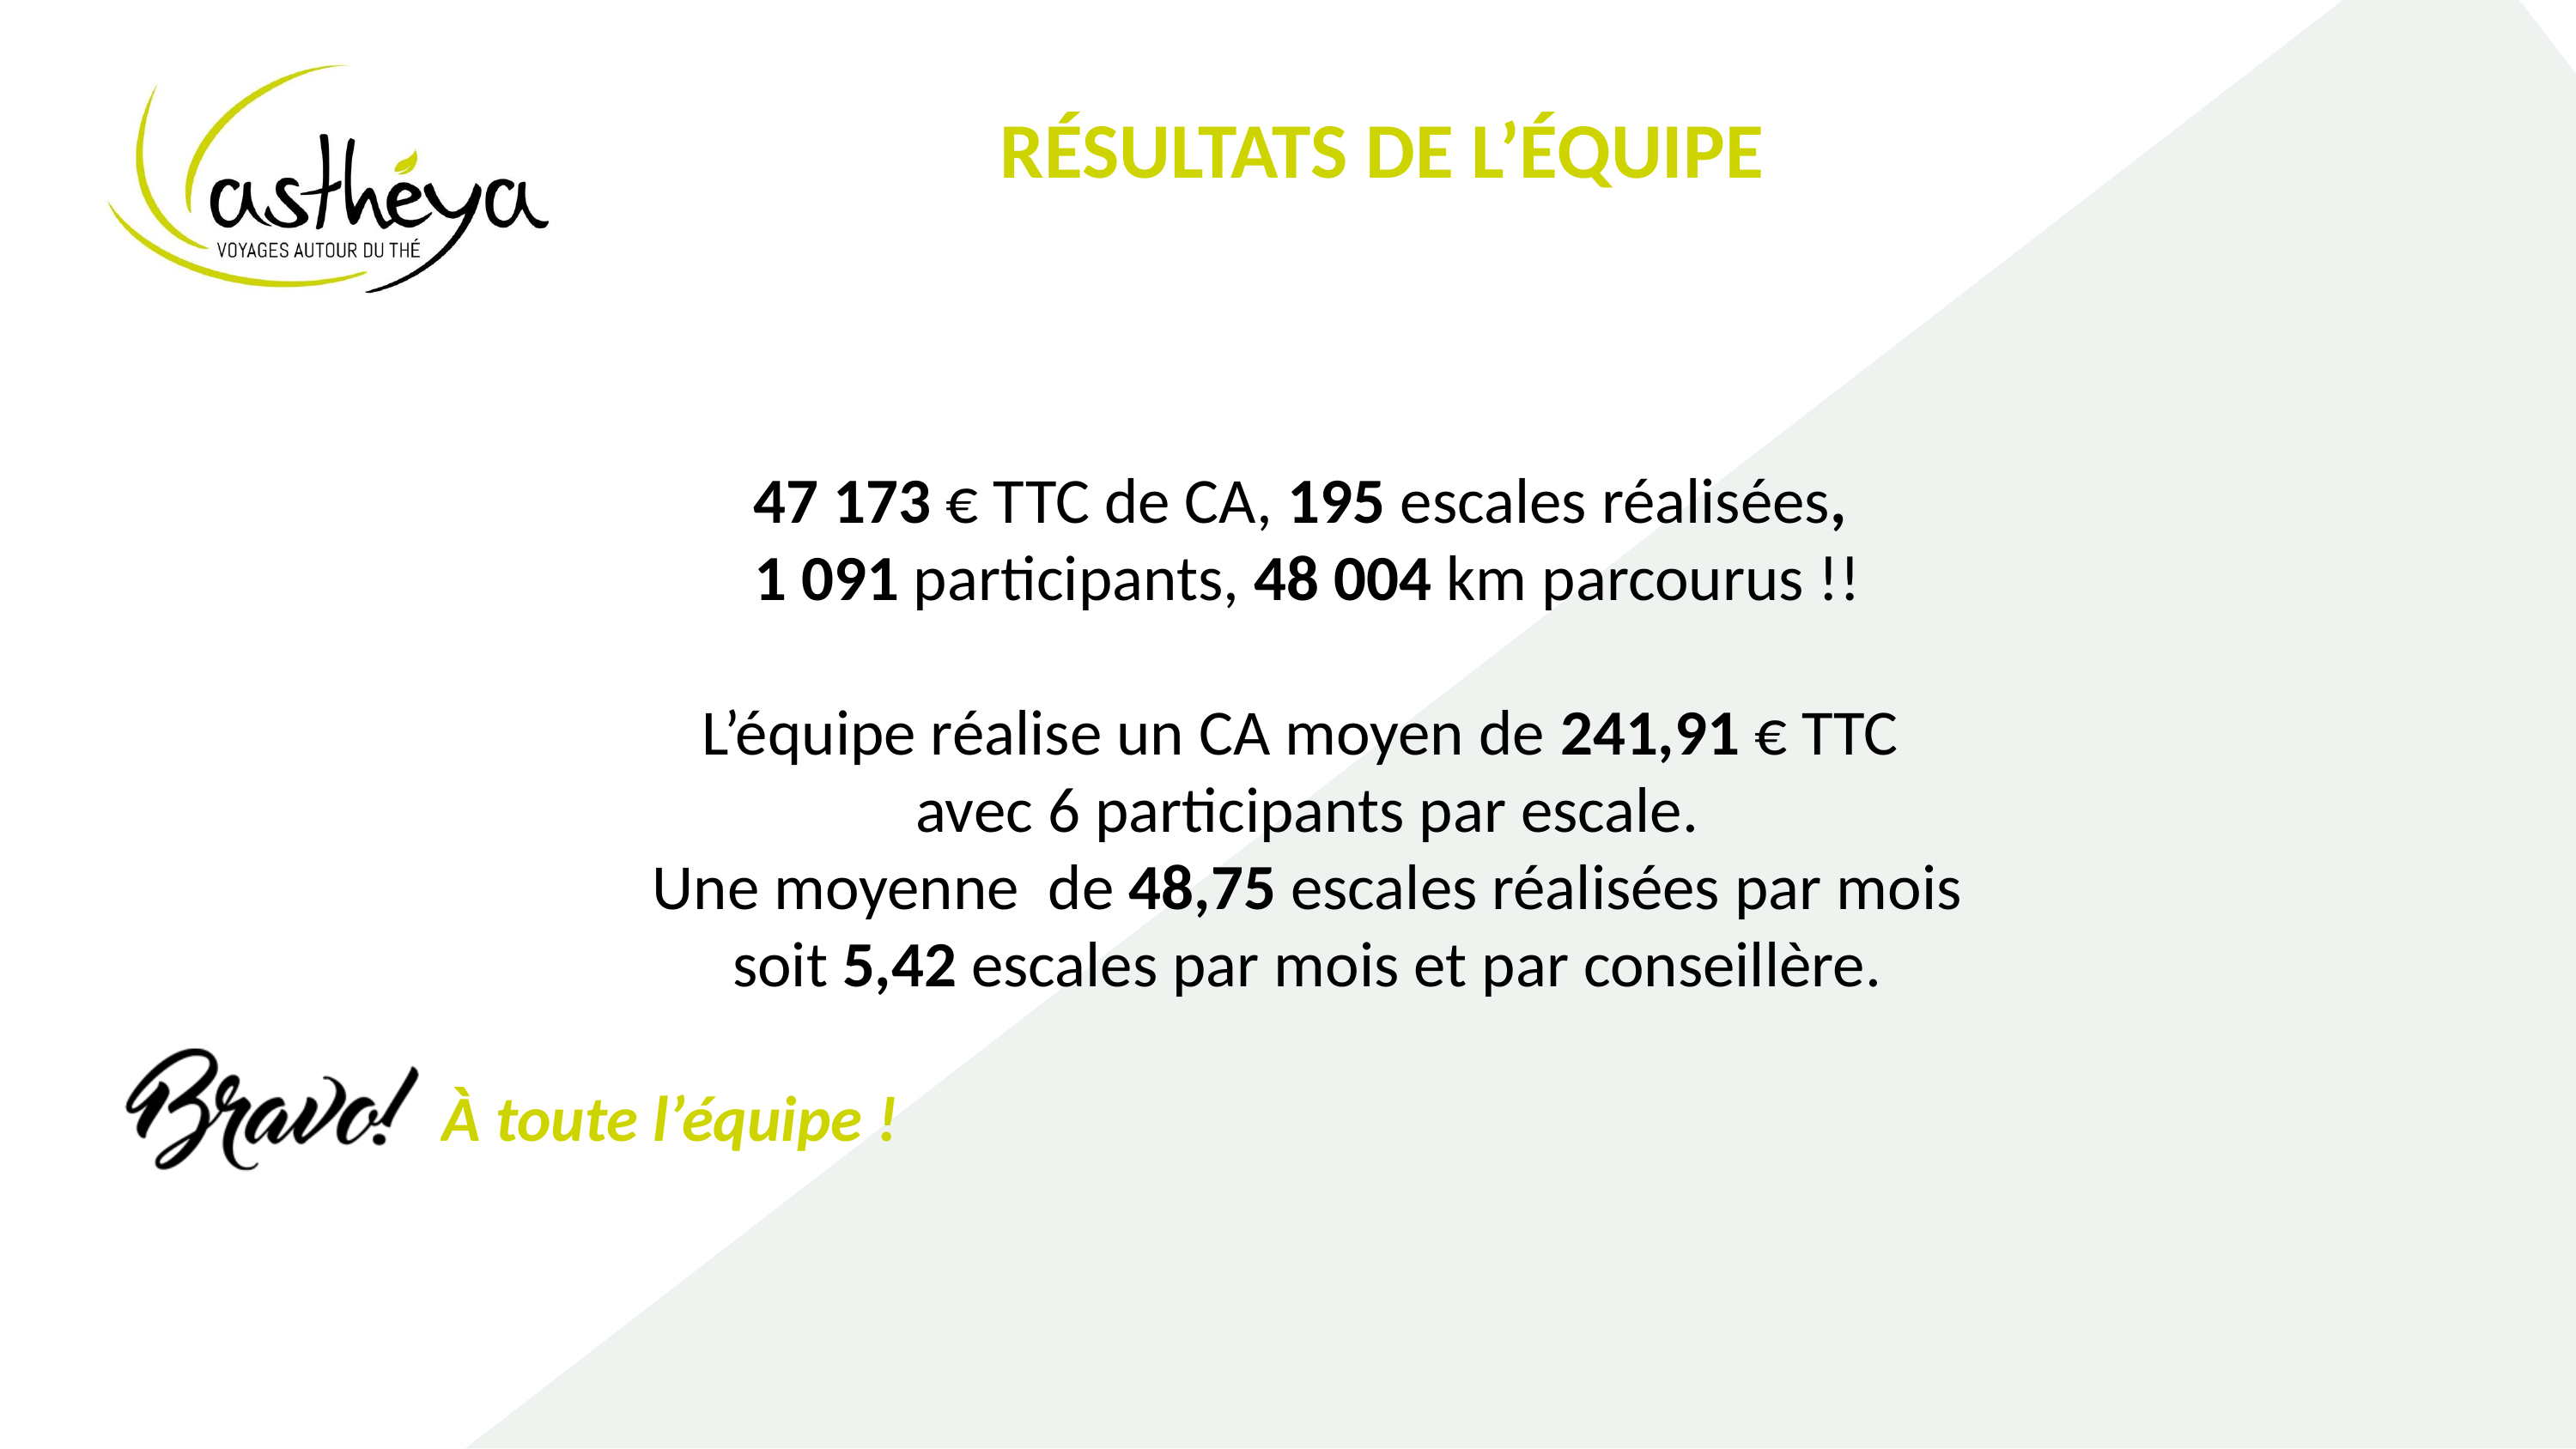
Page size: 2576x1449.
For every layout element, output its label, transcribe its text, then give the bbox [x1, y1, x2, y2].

picture [85, 40, 569, 322]
text_box 47 173 € TTC de CA, 195 escales réalisées, 1 091 participants, 48 004 km parcourus !! L’équipe réalise un CA moyen de 241,91 € TTC avec 6 participants par escale. Une moyenne de 48,75 escales réalisées par mois soit 5,42 escales par mois et par conseillère. À toute l’équipe ! [428, 452, 2186, 1238]
text_box RÉSULTATS DE L’ÉQUIPE [987, 93, 2318, 200]
picture [104, 1010, 440, 1208]
text_box [465, 0, 2576, 1449]
